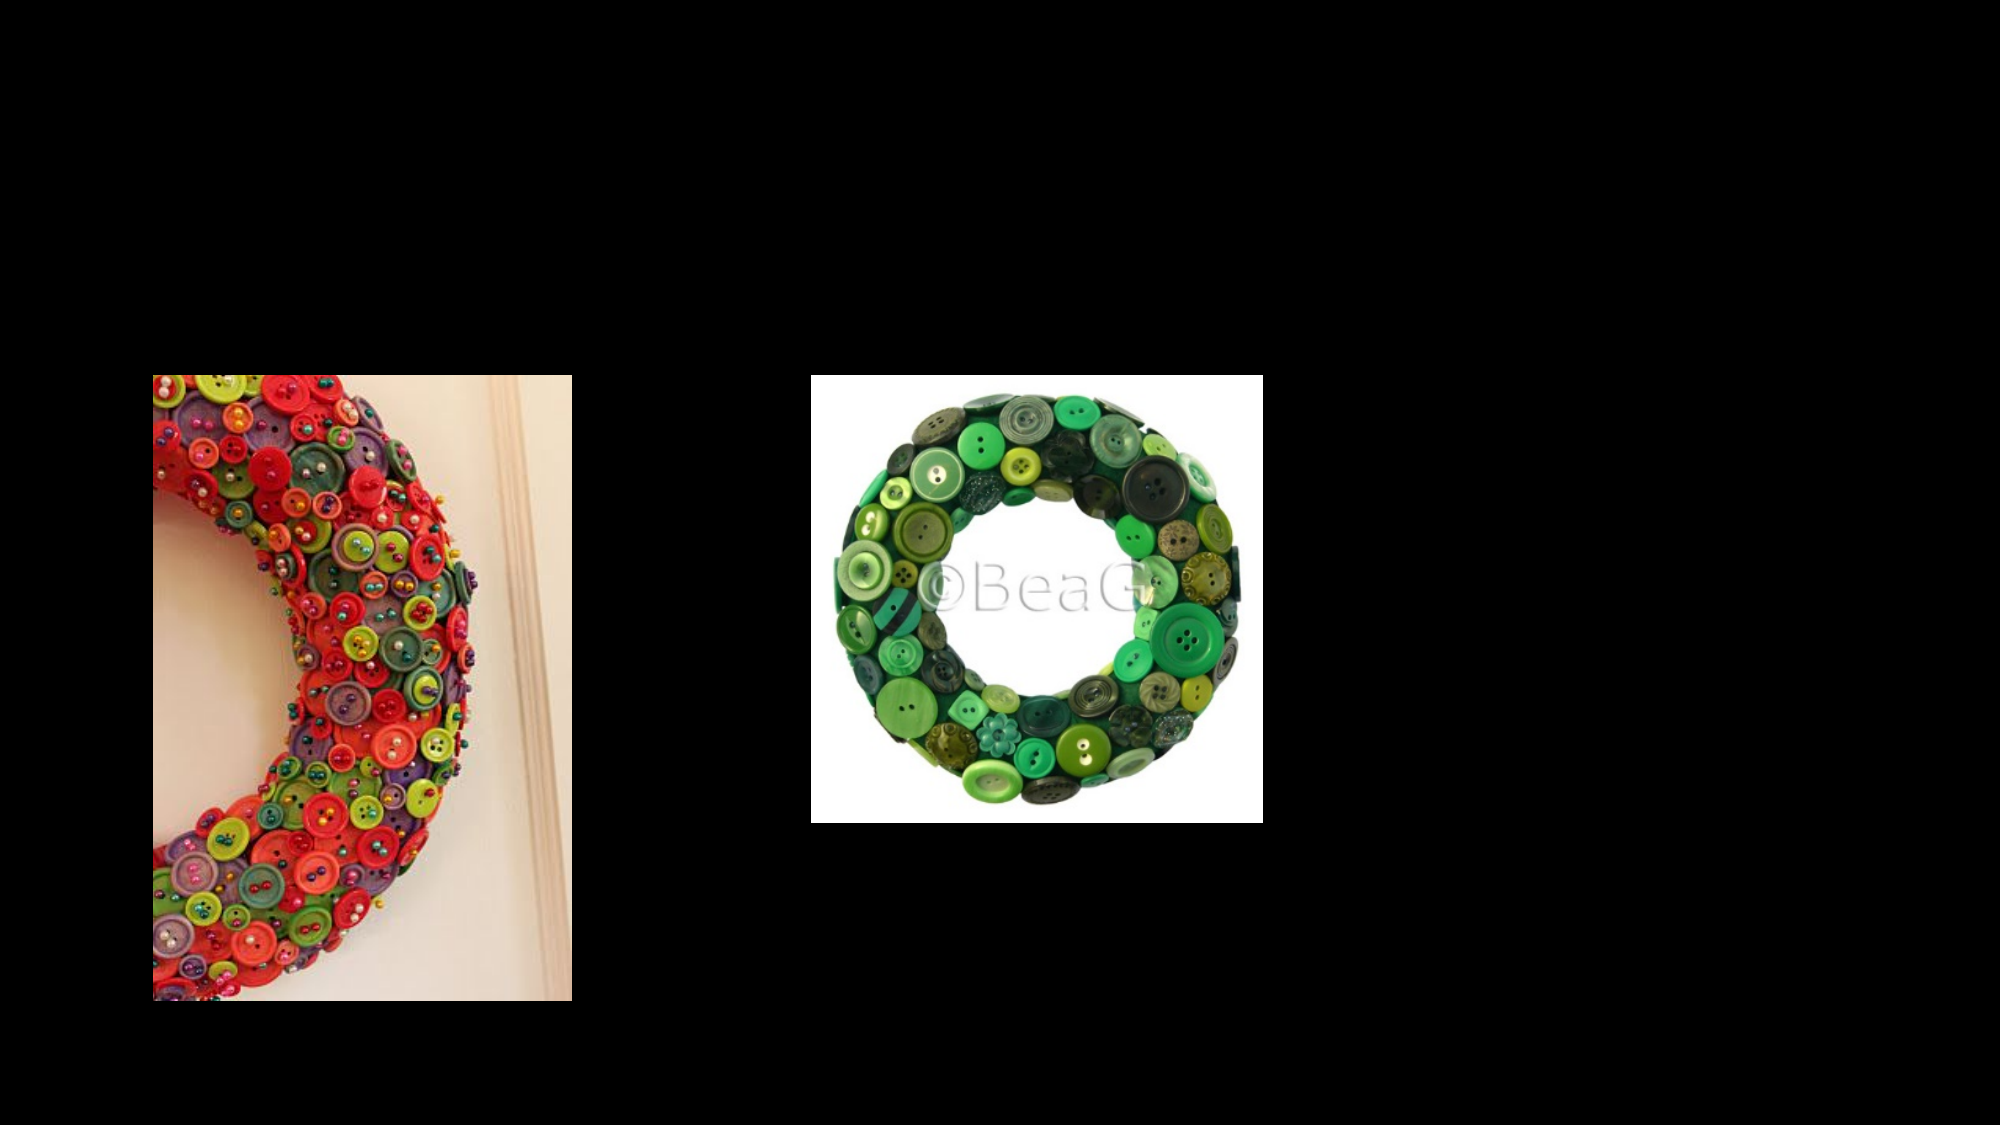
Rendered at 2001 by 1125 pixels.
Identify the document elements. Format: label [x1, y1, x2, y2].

picture [811, 375, 1263, 823]
list [153, 375, 571, 1001]
